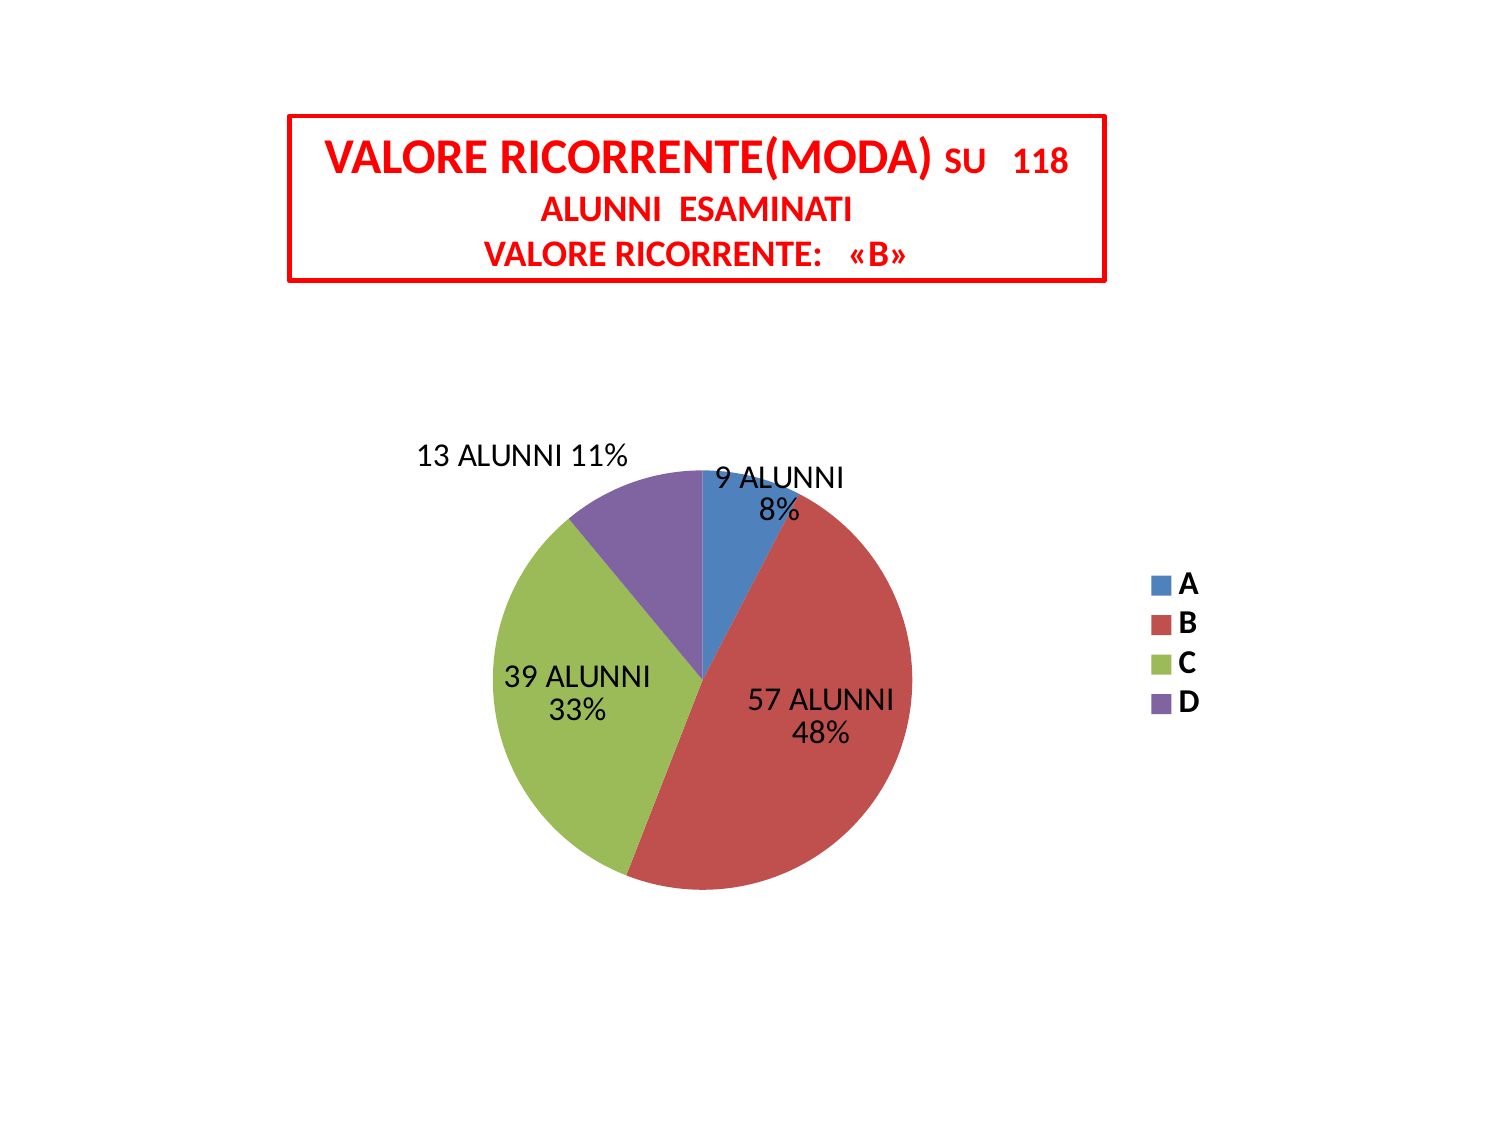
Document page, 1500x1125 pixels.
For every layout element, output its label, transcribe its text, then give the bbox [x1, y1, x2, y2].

text_box VALORE RICORRENTE(MODA) SU 118 ALUNNI ESAMINATI VALORE RICORRENTE: «B» [289, 116, 1105, 281]
chart [253, 337, 1223, 953]
